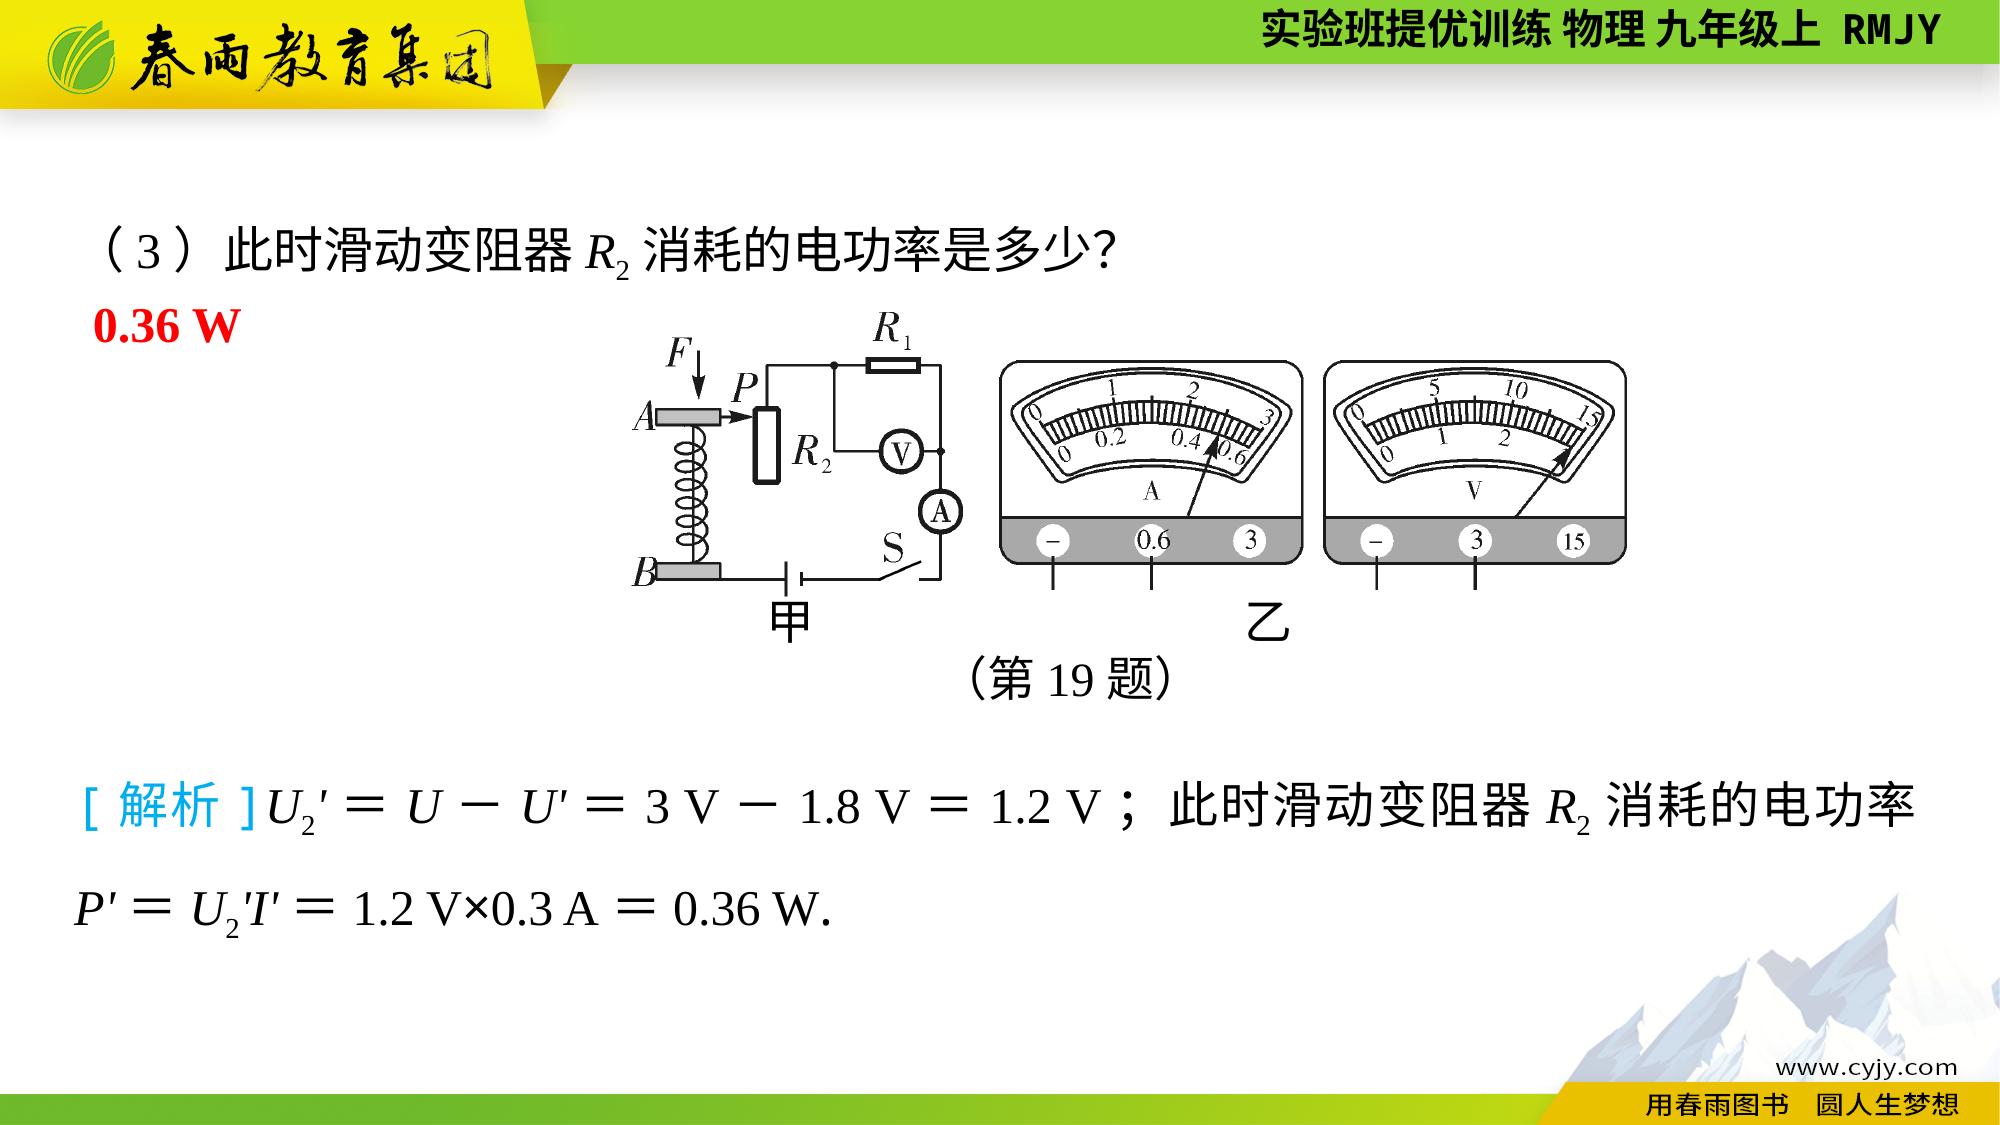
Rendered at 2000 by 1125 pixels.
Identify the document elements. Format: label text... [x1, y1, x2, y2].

text_box [解析]U2'＝U－U'＝3 V－1.8 V＝1.2 V；此时滑动变阻器R2消耗的电功率P'＝U2'I'＝1.2 V×0.3 A＝0.36 W. [59, 731, 1944, 952]
text_box （3）此时滑动变阻器R2消耗的电功率是多少？ [59, 176, 1944, 294]
picture [0, 0, 2000, 1125]
text_box 0.36 W [78, 285, 257, 360]
text_box 甲 乙 （第19题） [751, 583, 1390, 714]
